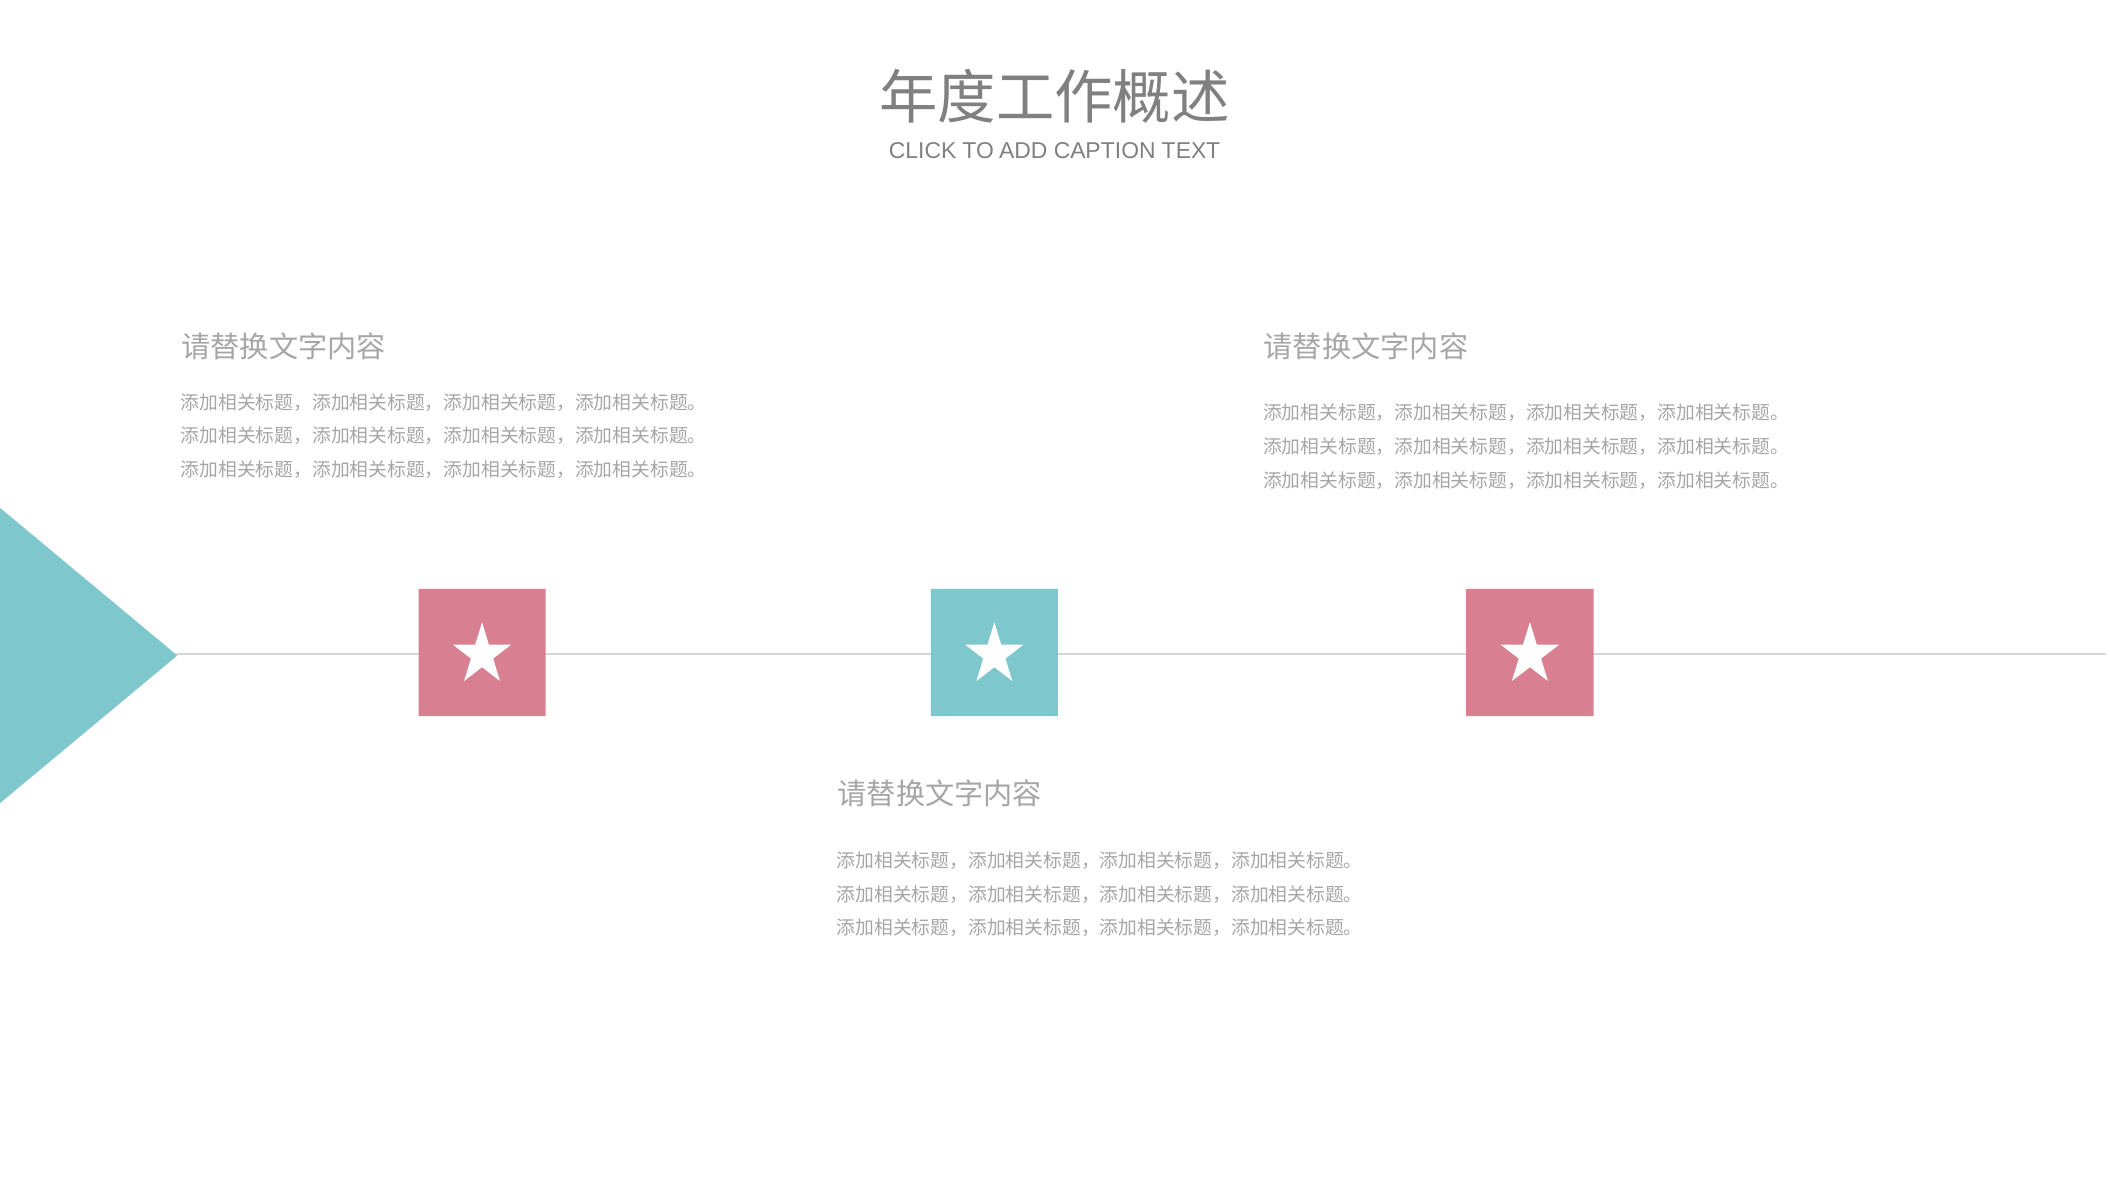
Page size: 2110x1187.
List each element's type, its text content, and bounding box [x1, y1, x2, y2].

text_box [418, 588, 546, 717]
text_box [836, 775, 1373, 940]
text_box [180, 328, 717, 482]
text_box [1466, 588, 1594, 717]
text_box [930, 588, 1058, 717]
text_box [1263, 328, 1799, 493]
text_box [0, 506, 179, 805]
text_box 年度工作概述 [865, 60, 1245, 131]
text_box CLICK TO ADD CAPTION TEXT [865, 135, 1245, 163]
